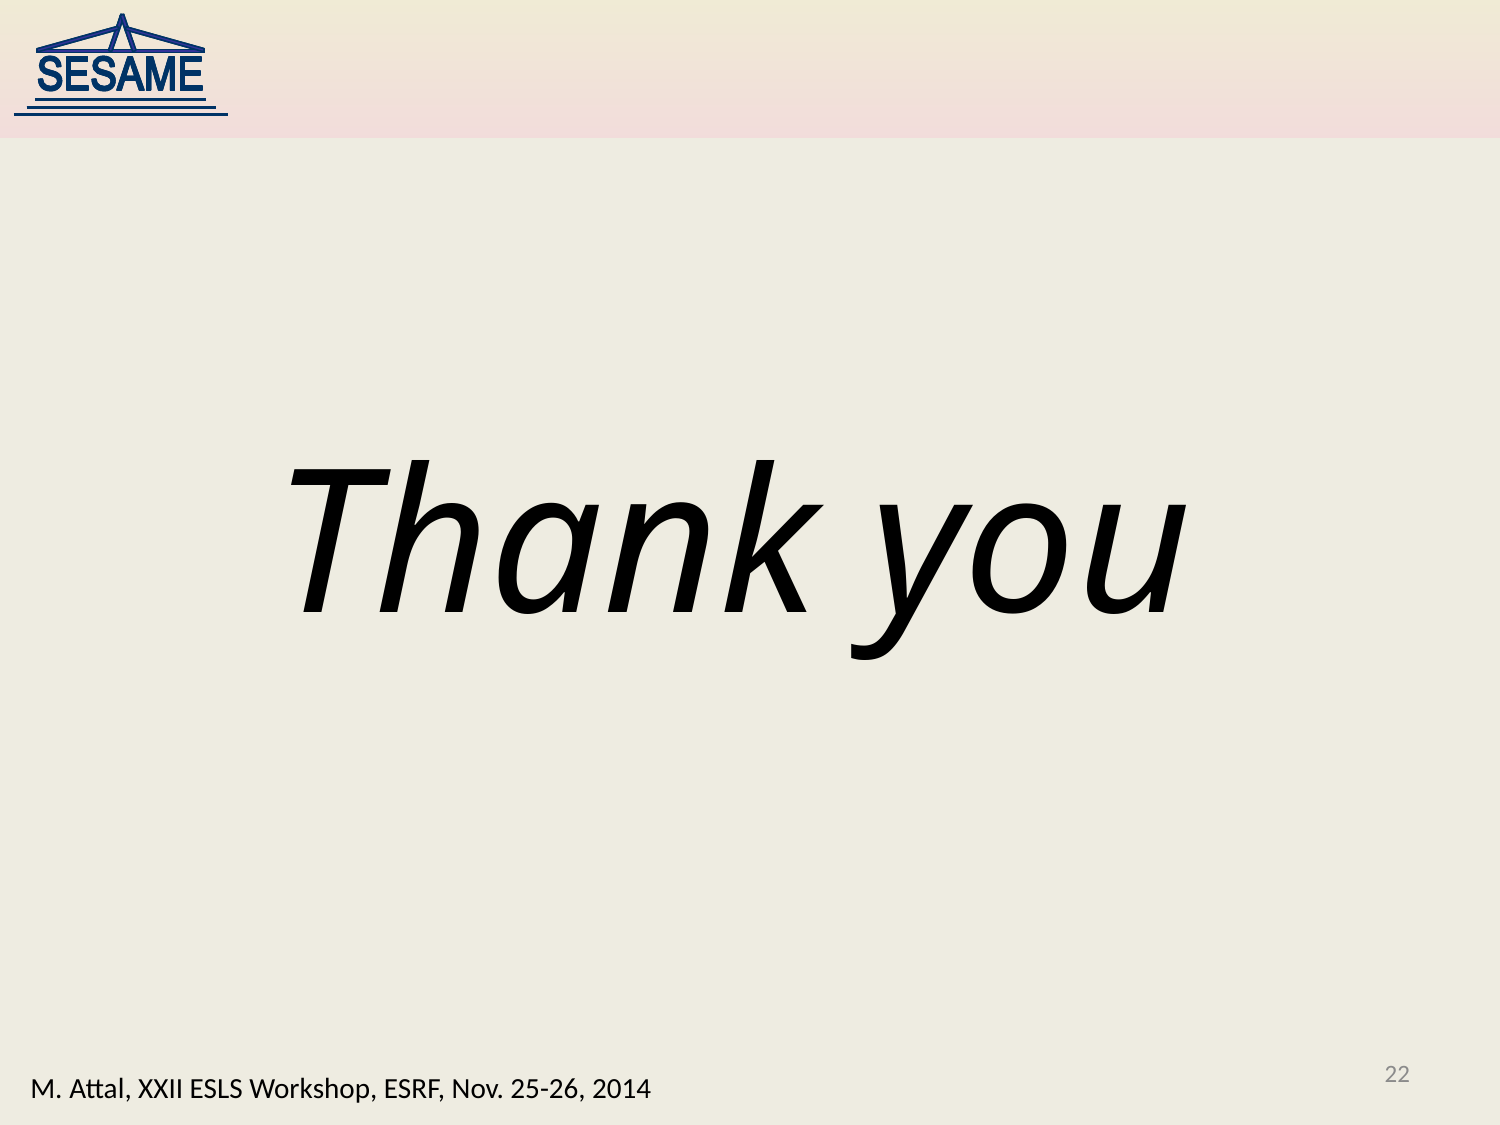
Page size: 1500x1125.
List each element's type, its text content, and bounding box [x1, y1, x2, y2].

text_box M. Attal, XXII ESLS Workshop, ESRF, Nov. 25-26, 2014 [15, 1062, 667, 1113]
picture [12, 12, 233, 119]
slide_number 22 [1074, 1042, 1425, 1103]
text_box [0, 0, 1500, 139]
text_box Thank you [259, 404, 1207, 660]
